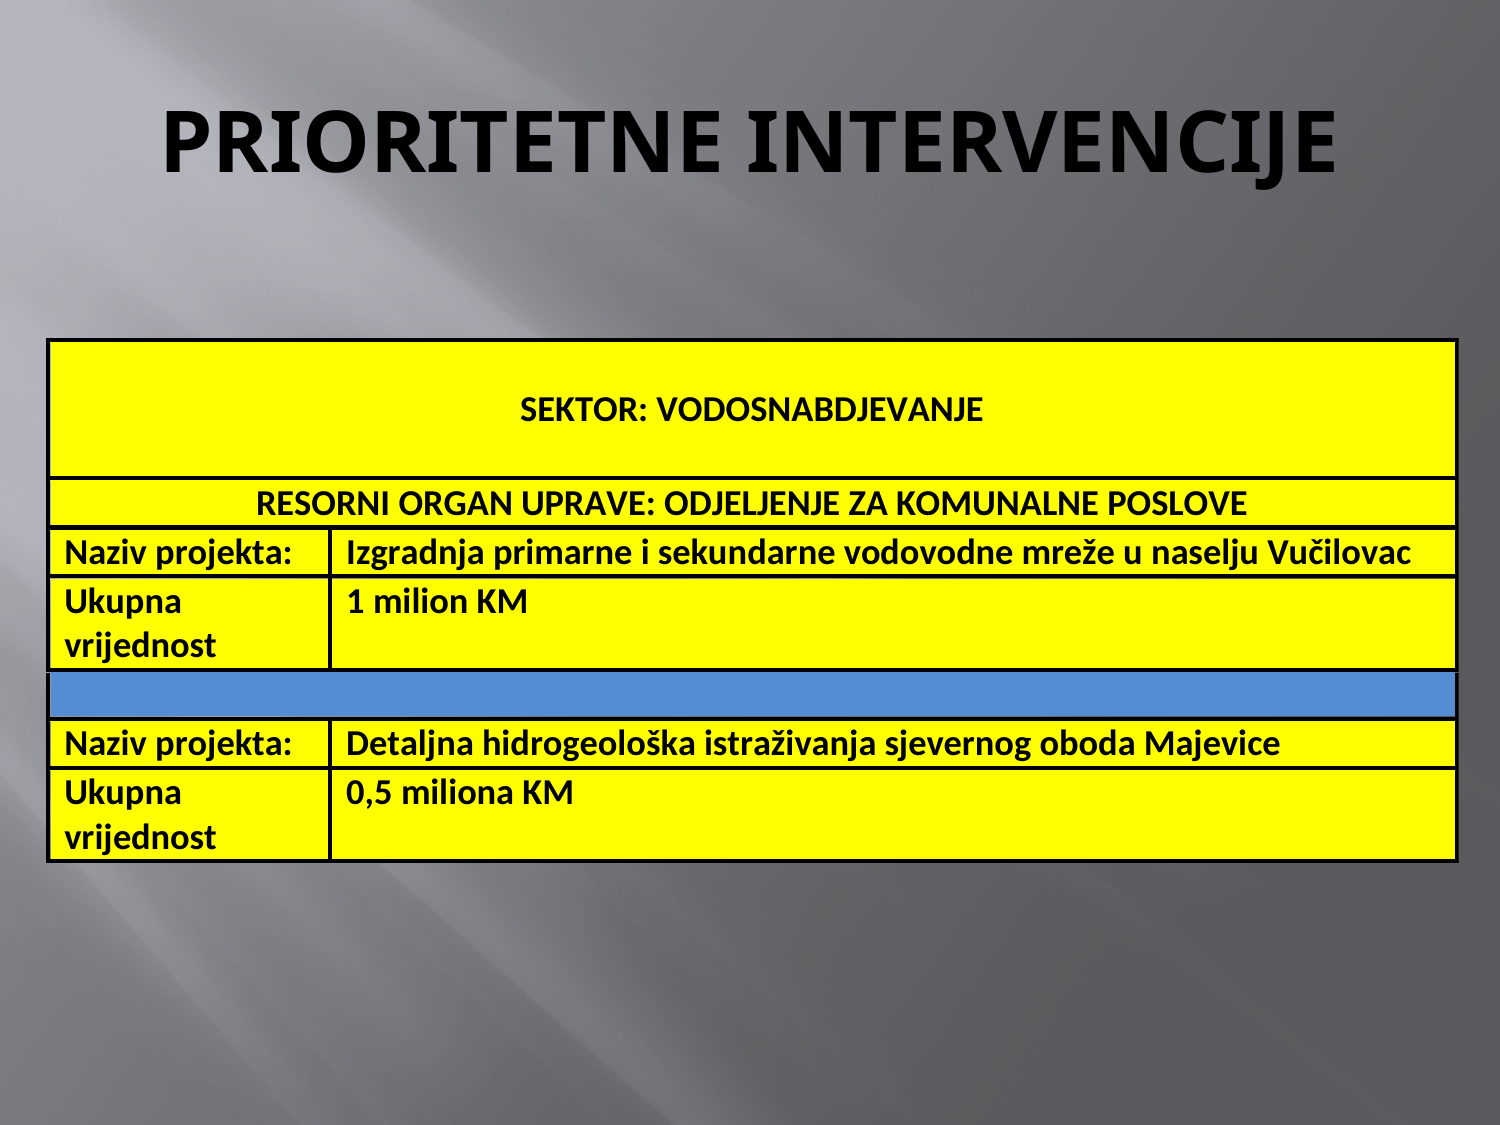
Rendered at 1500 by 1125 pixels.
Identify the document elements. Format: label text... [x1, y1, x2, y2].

title PRIORITETNE INTERVENCIJE [75, 45, 1425, 233]
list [45, 337, 1459, 941]
